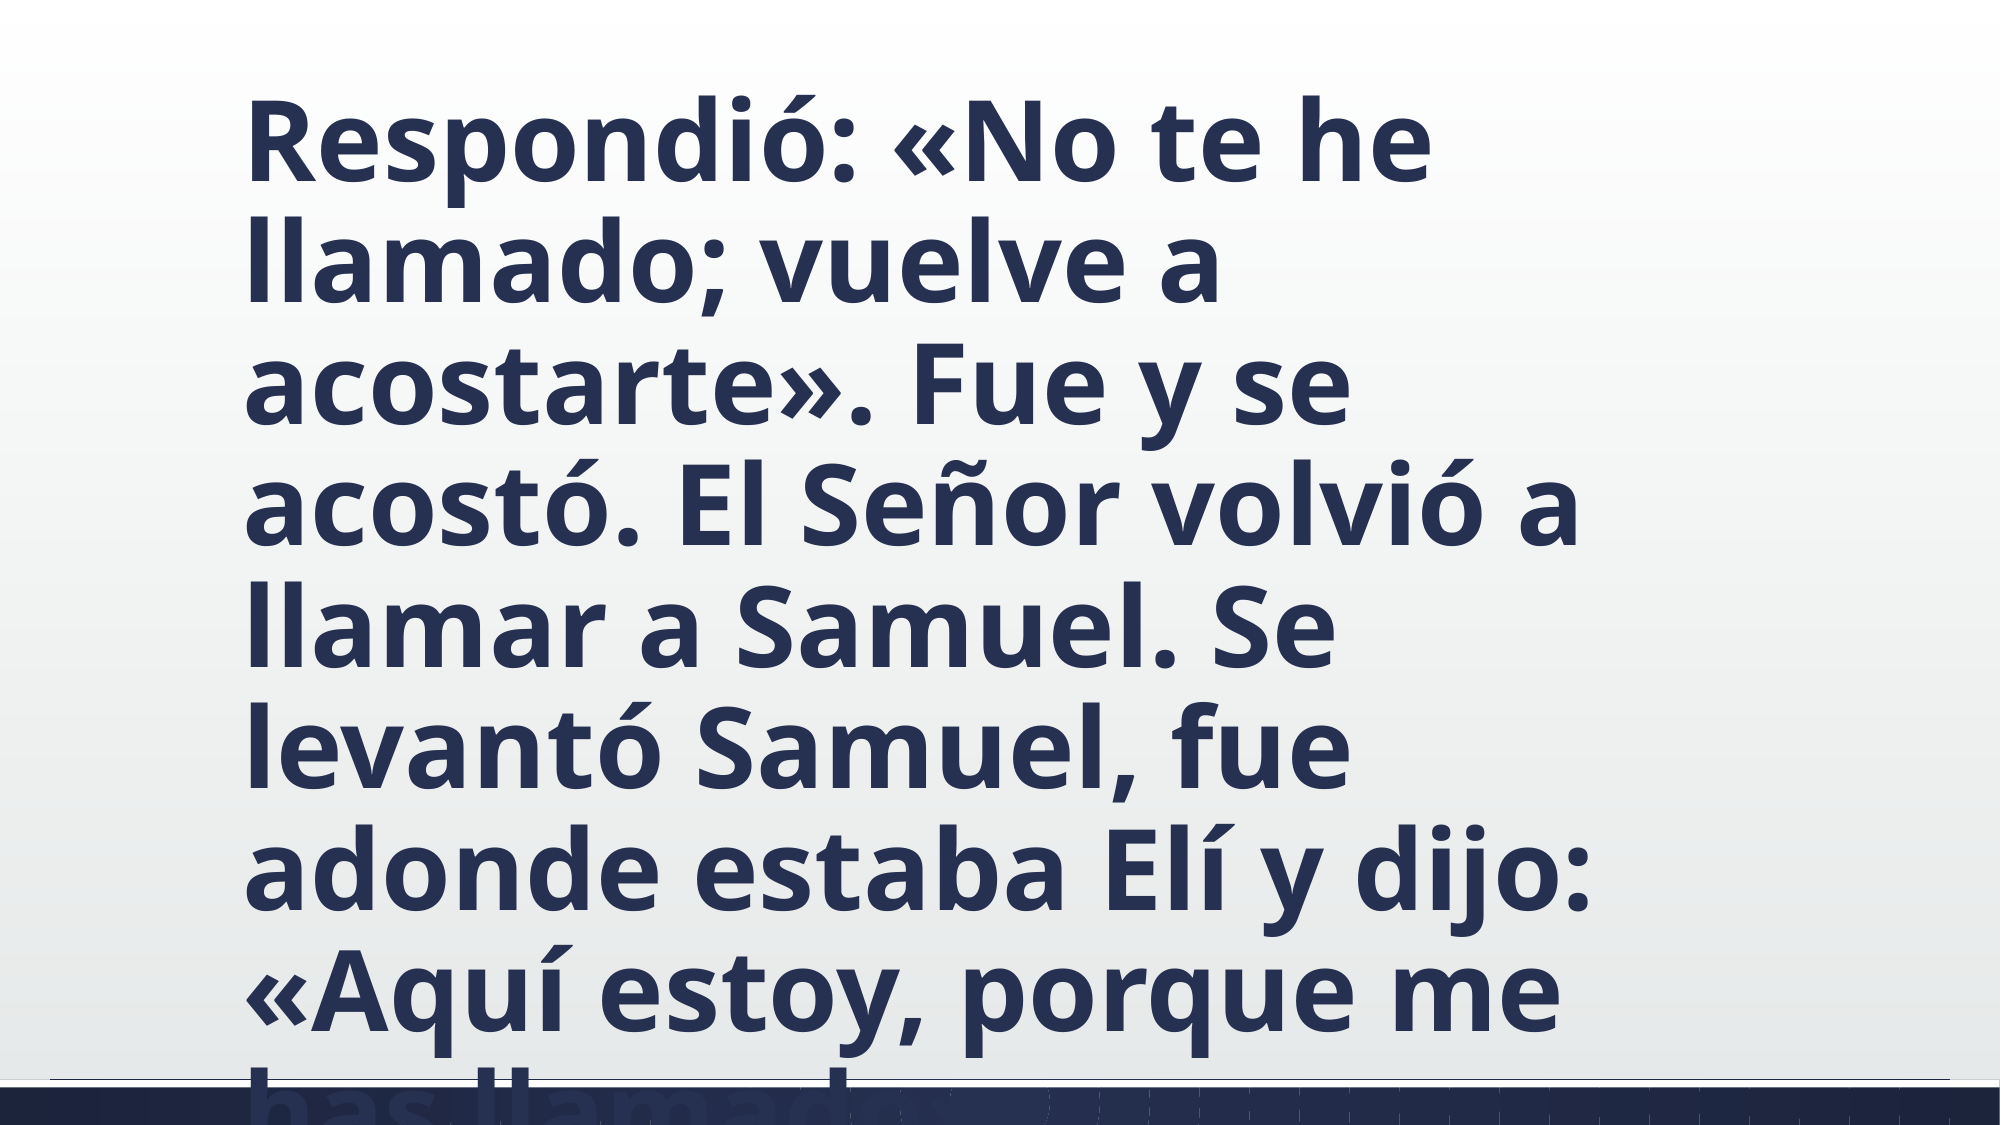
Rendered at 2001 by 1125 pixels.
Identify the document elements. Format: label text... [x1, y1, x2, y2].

list Respondió: «No te he llamado; vuelve a acostarte». Fue y se acostó. El Señor volvió a llamar a Samuel. Se levantó Samuel, fue adonde estaba Elí y dijo: «Aquí estoy, porque me has llamado». [219, 76, 1780, 990]
